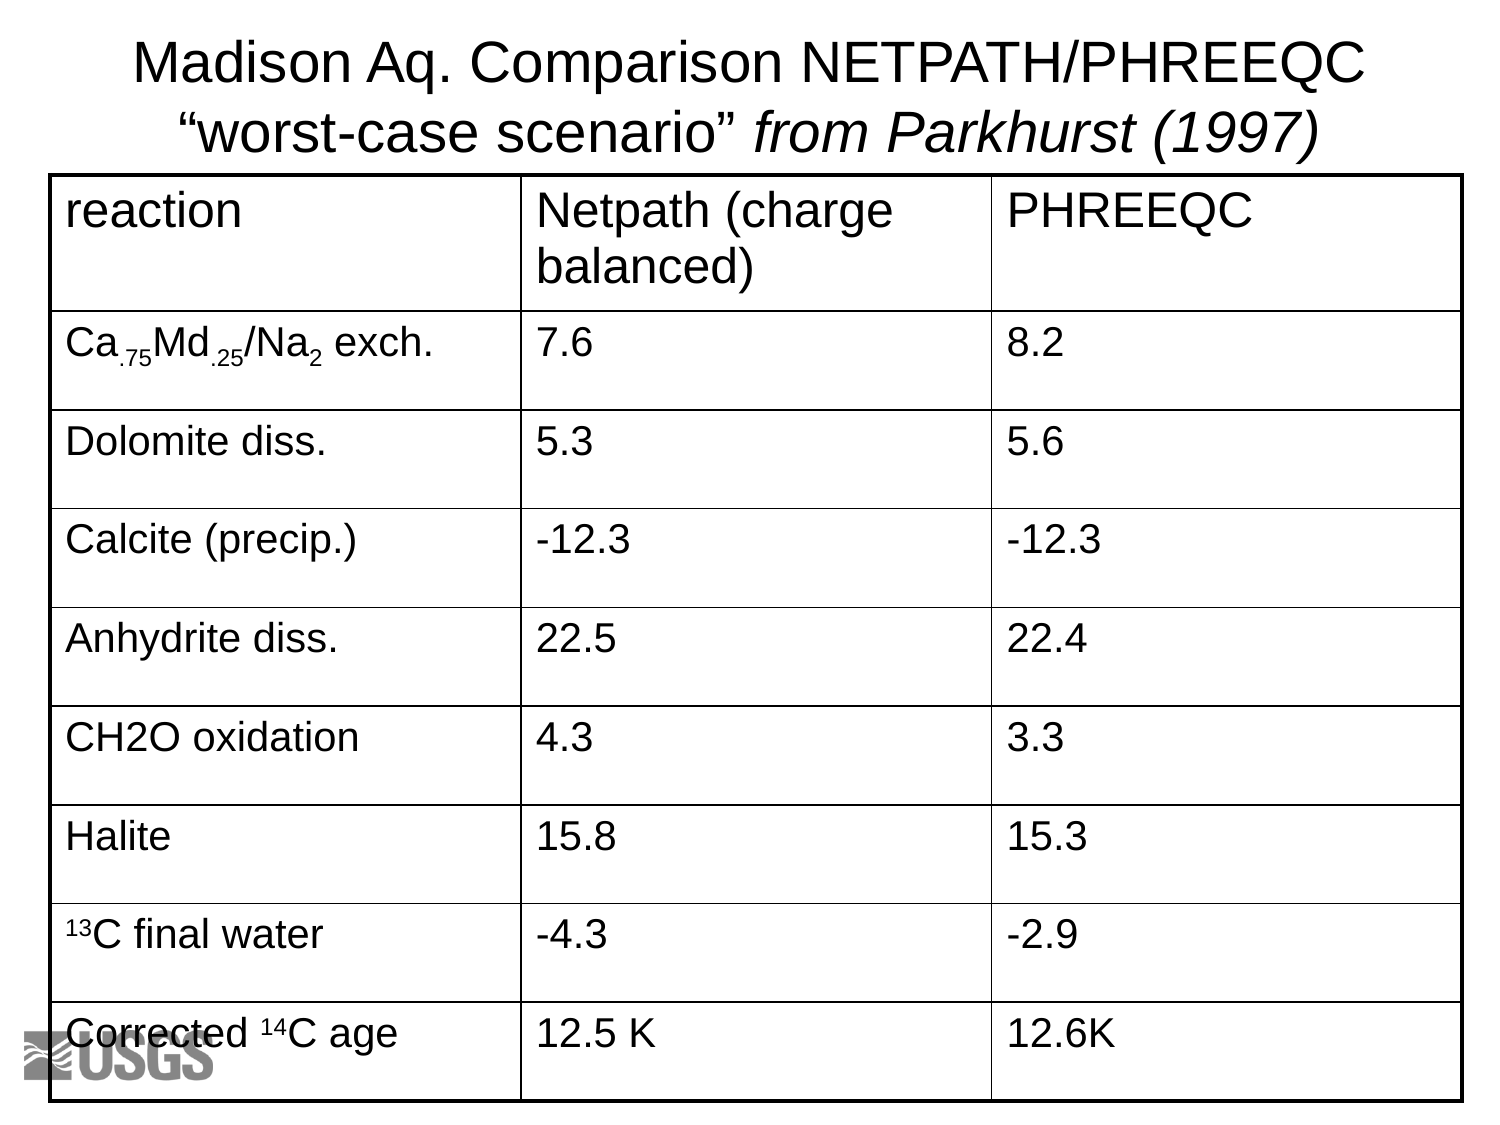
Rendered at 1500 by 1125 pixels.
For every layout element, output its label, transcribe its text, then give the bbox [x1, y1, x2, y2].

table_cell 13C final water [52, 904, 520, 1001]
title Madison Aq. Comparison NETPATH/PHREEQC “worst-case scenario” from Parkhurst (1997) [0, 0, 1500, 188]
table_cell -2.9 [992, 904, 1460, 1001]
table_cell 5.3 [522, 411, 991, 508]
table_cell 8.2 [992, 312, 1460, 409]
table_cell 5.6 [992, 411, 1460, 508]
table_cell 12.6K [992, 1003, 1460, 1099]
table_cell 7.6 [522, 312, 991, 409]
table_cell Ca.75Md.25/Na2 exch. [52, 312, 520, 409]
table_cell Anhydrite diss. [52, 608, 520, 705]
table_cell -12.3 [522, 509, 991, 607]
table_cell Calcite (precip.) [52, 509, 520, 607]
table_cell 12.5 K [522, 1003, 991, 1099]
table_header Netpath (charge balanced) [522, 177, 991, 310]
table_cell 22.5 [522, 608, 991, 705]
table_header PHREEQC [992, 177, 1460, 310]
table_cell -12.3 [992, 509, 1460, 607]
table_cell CH2O oxidation [52, 707, 520, 804]
table_cell 4.3 [522, 707, 991, 804]
table_cell 3.3 [992, 707, 1460, 804]
table_cell Halite [52, 806, 520, 903]
table_cell 15.8 [522, 806, 991, 903]
table_cell Corrected 14C age [52, 1003, 520, 1099]
table_cell -4.3 [522, 904, 991, 1001]
table_cell 22.4 [992, 608, 1460, 705]
table_header reaction [52, 177, 520, 310]
table_cell Dolomite diss. [52, 411, 520, 508]
table_cell 15.3 [992, 806, 1460, 903]
